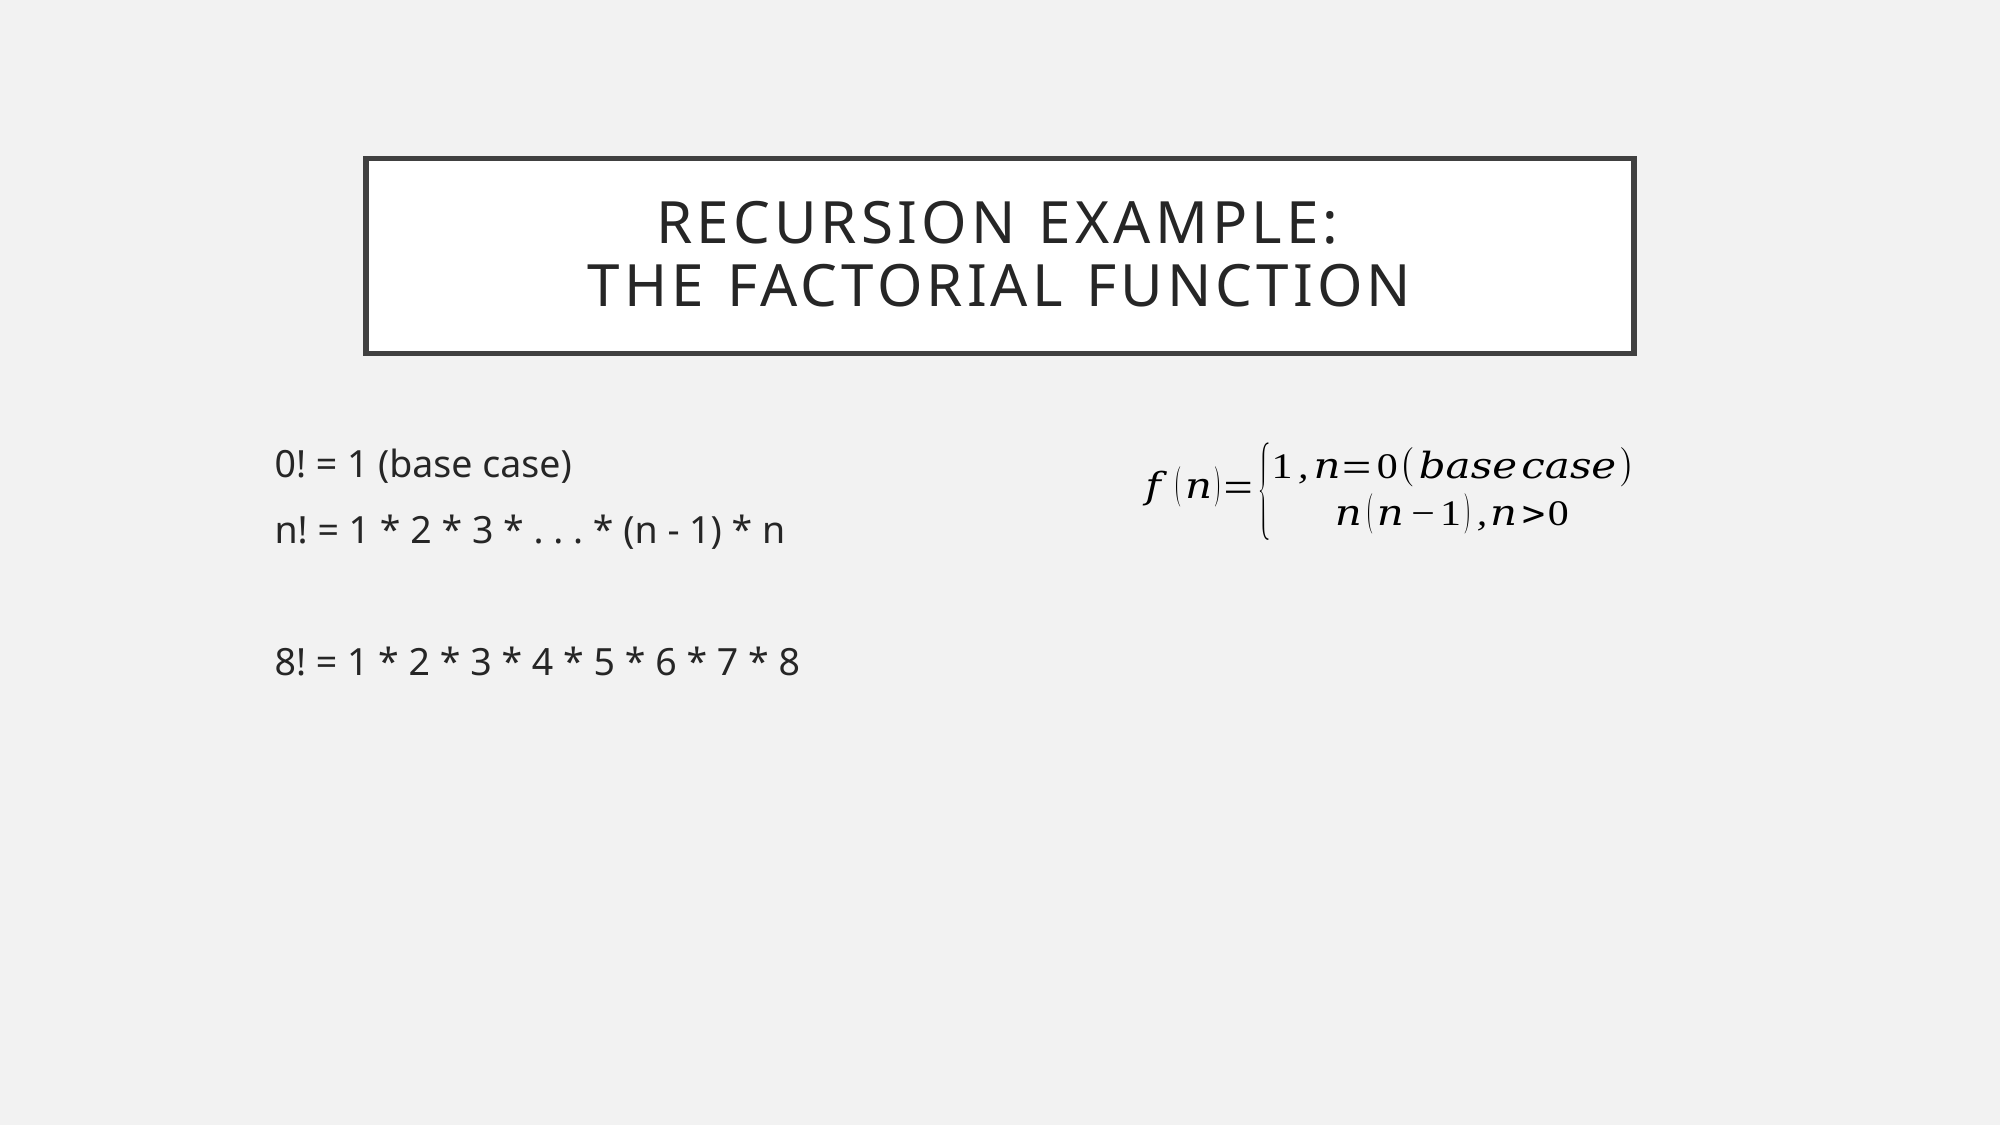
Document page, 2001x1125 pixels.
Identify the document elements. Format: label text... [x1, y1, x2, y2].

title Recursion Example: The Factorial Function [363, 156, 1637, 356]
list 0! = 1 (base case) n! = 1 * 2 * 3 * . . . * (n - 1) * n 8! = 1 * 2 * 3 * 4 * 5 * 6 * 7 * 8 [259, 432, 961, 942]
list [1039, 432, 1741, 942]
